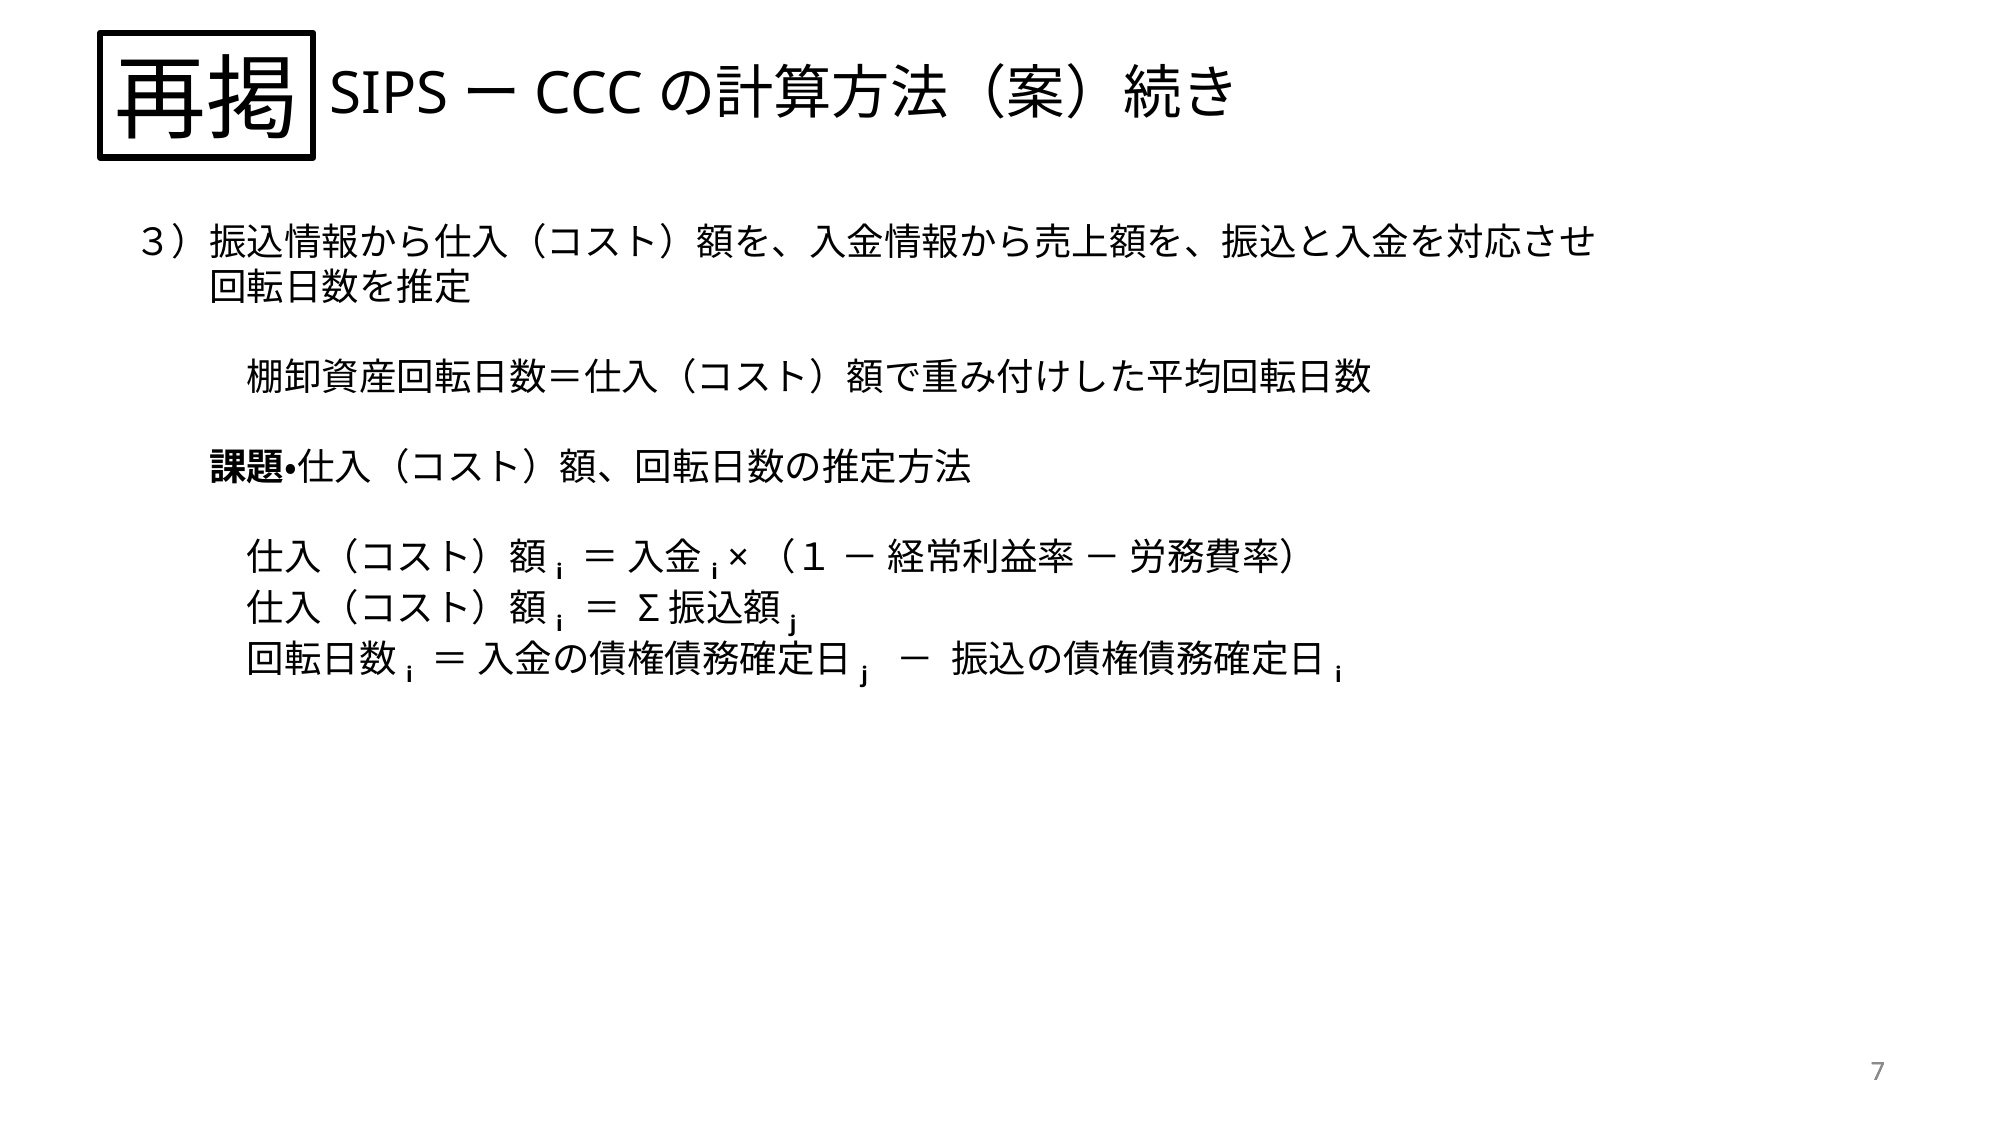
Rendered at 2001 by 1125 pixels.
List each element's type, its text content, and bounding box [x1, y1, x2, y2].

text_box 7 [1433, 1042, 1900, 1103]
text_box SIPSーCCCの計算方法（案）続き [315, 47, 1255, 133]
text_box 再掲 [100, 32, 314, 158]
text_box ３）振込情報から仕入（コスト）額を、入金情報から売上額を、振込と入金を対応させ 回転日数を推定 棚卸資産回転日数＝仕入（コスト）額で重み付けした平均回転日数 課題・仕入（コスト）額、回転日数の推定方法 仕入（コスト）額i ＝ 入金i ×（１ － 経常利益率 － 労務費率） 仕入（コスト）額i ＝ Σ振込額j 回転日数i ＝ 入金の債権債務確定日j － 振込の債権債務確定日i [119, 210, 1856, 784]
